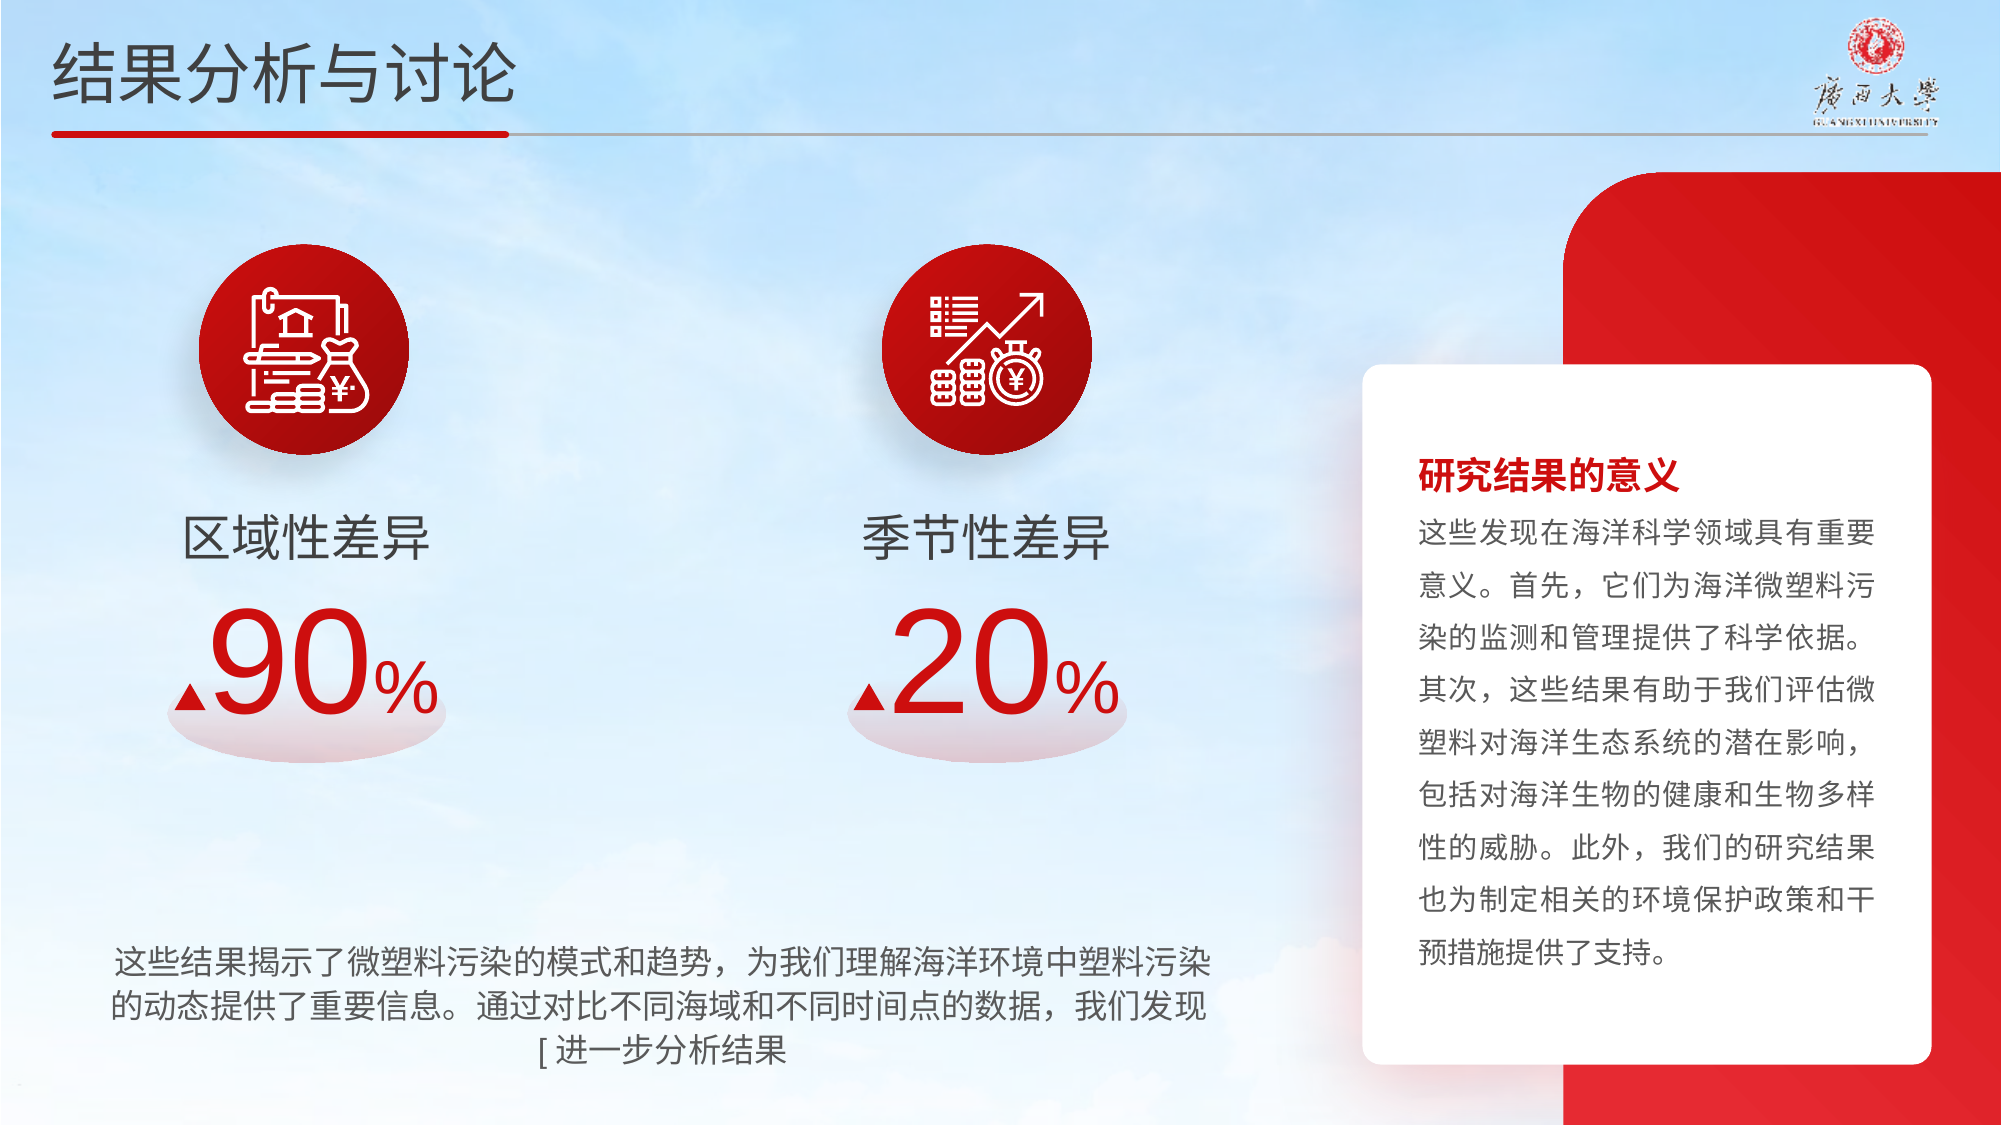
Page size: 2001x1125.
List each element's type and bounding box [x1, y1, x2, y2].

text_box [242, 286, 370, 414]
text_box [929, 292, 1044, 407]
picture [0, 0, 2000, 1125]
